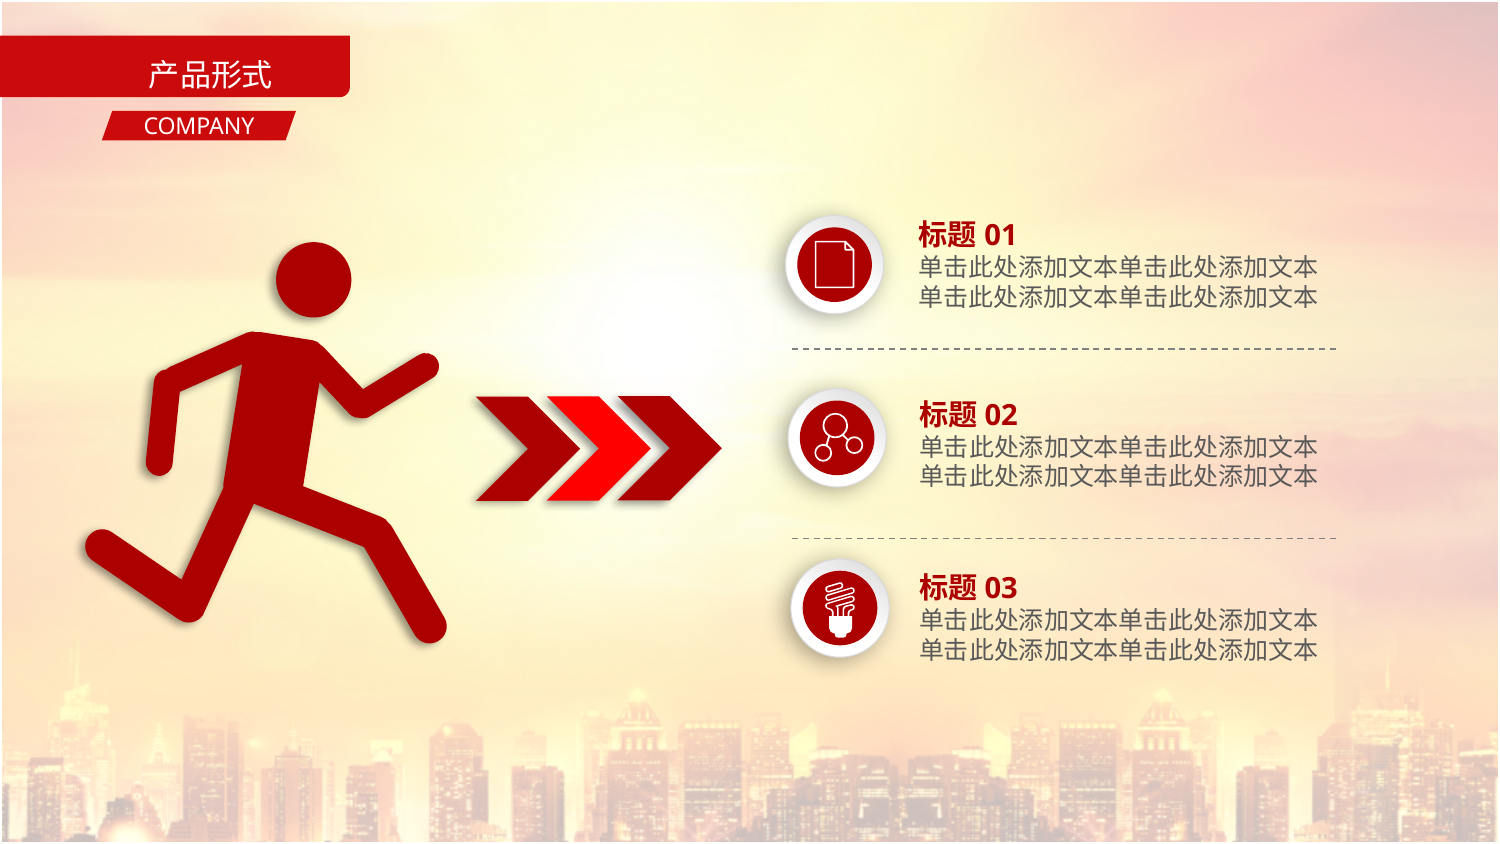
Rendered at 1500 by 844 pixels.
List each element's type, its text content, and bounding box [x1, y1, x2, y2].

text_box [83, 329, 449, 646]
text_box 标题03 单击此处添加文本单击此处添加文本 单击此处添加文本单击此处添加文本 [904, 562, 1361, 672]
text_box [785, 215, 884, 315]
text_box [0, 35, 351, 101]
text_box 标题01 单击此处添加文本单击此处添加文本 单击此处添加文本单击此处添加文本 [904, 209, 1360, 319]
text_box [615, 394, 724, 503]
text_box COMPANY [99, 110, 298, 143]
text_box [273, 240, 354, 320]
text_box 标题02 单击此处添加文本单击此处添加文本 单击此处添加文本单击此处添加文本 [904, 388, 1361, 499]
text_box [473, 394, 583, 504]
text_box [787, 388, 887, 488]
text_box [790, 558, 890, 658]
text_box [544, 394, 654, 503]
